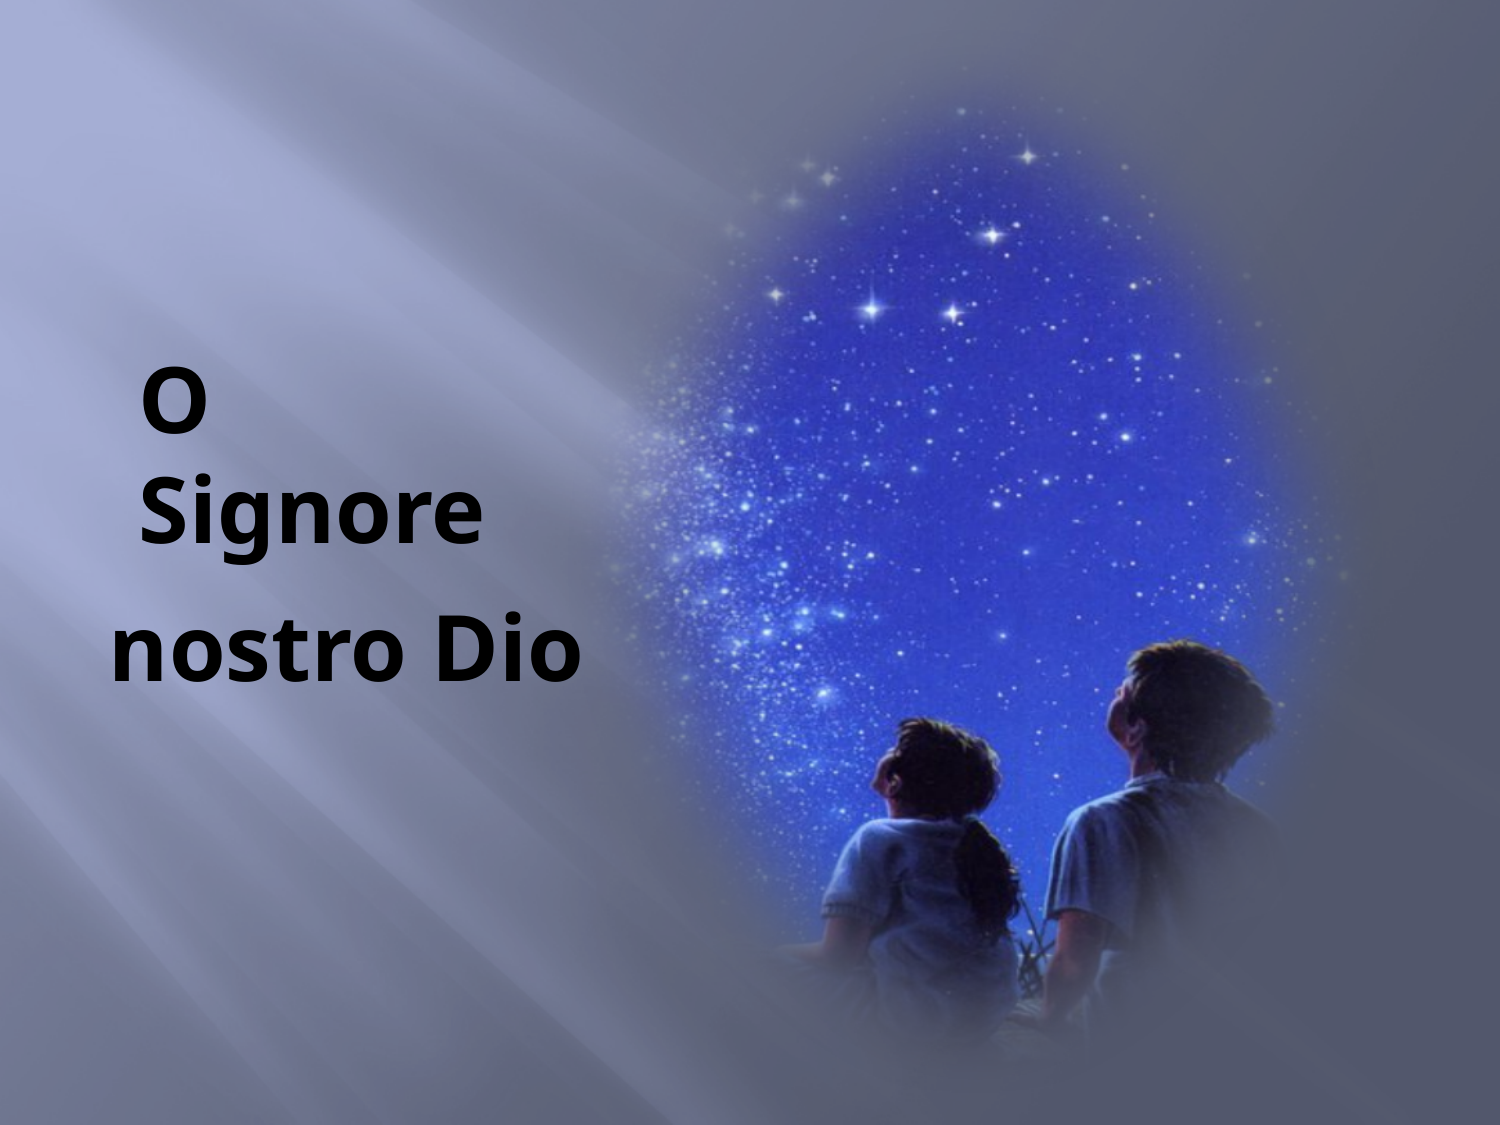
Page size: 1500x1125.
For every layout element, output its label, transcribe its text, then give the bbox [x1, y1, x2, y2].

text_box O Signore [123, 334, 548, 412]
text_box nostro Dio [94, 412, 548, 708]
picture [548, 0, 1402, 1124]
